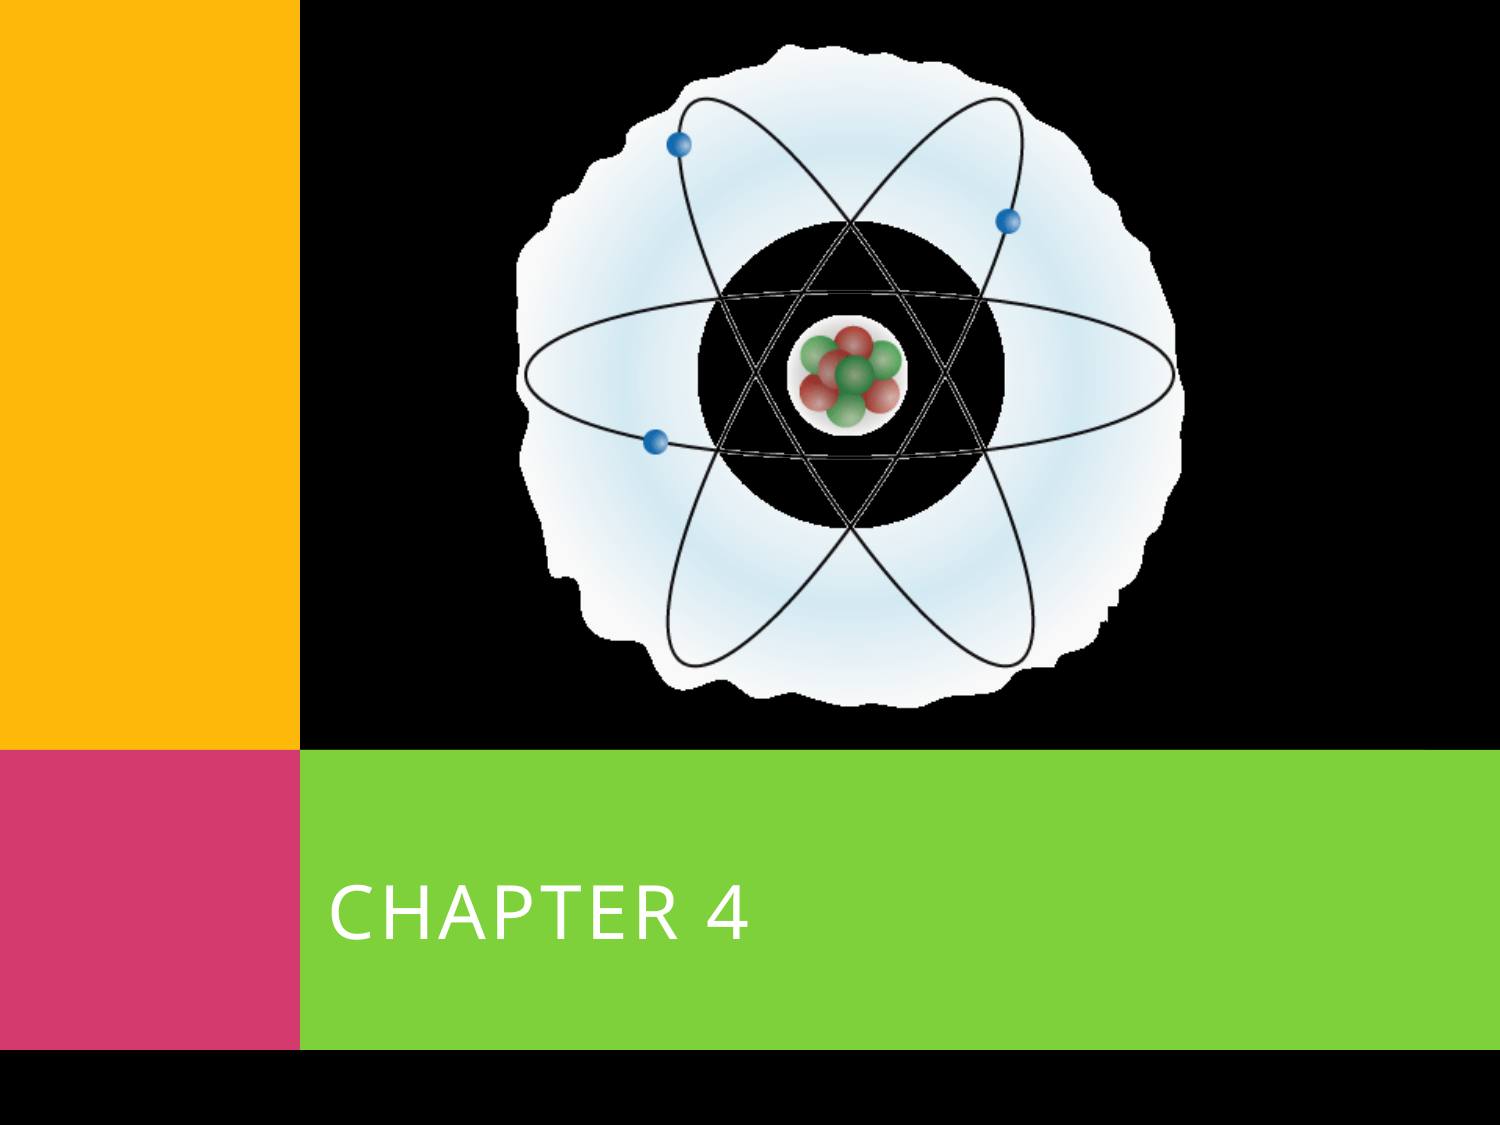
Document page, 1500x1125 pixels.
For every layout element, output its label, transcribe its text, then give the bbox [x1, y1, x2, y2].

picture [512, 37, 1188, 713]
title Chapter 4 [312, 762, 1388, 963]
